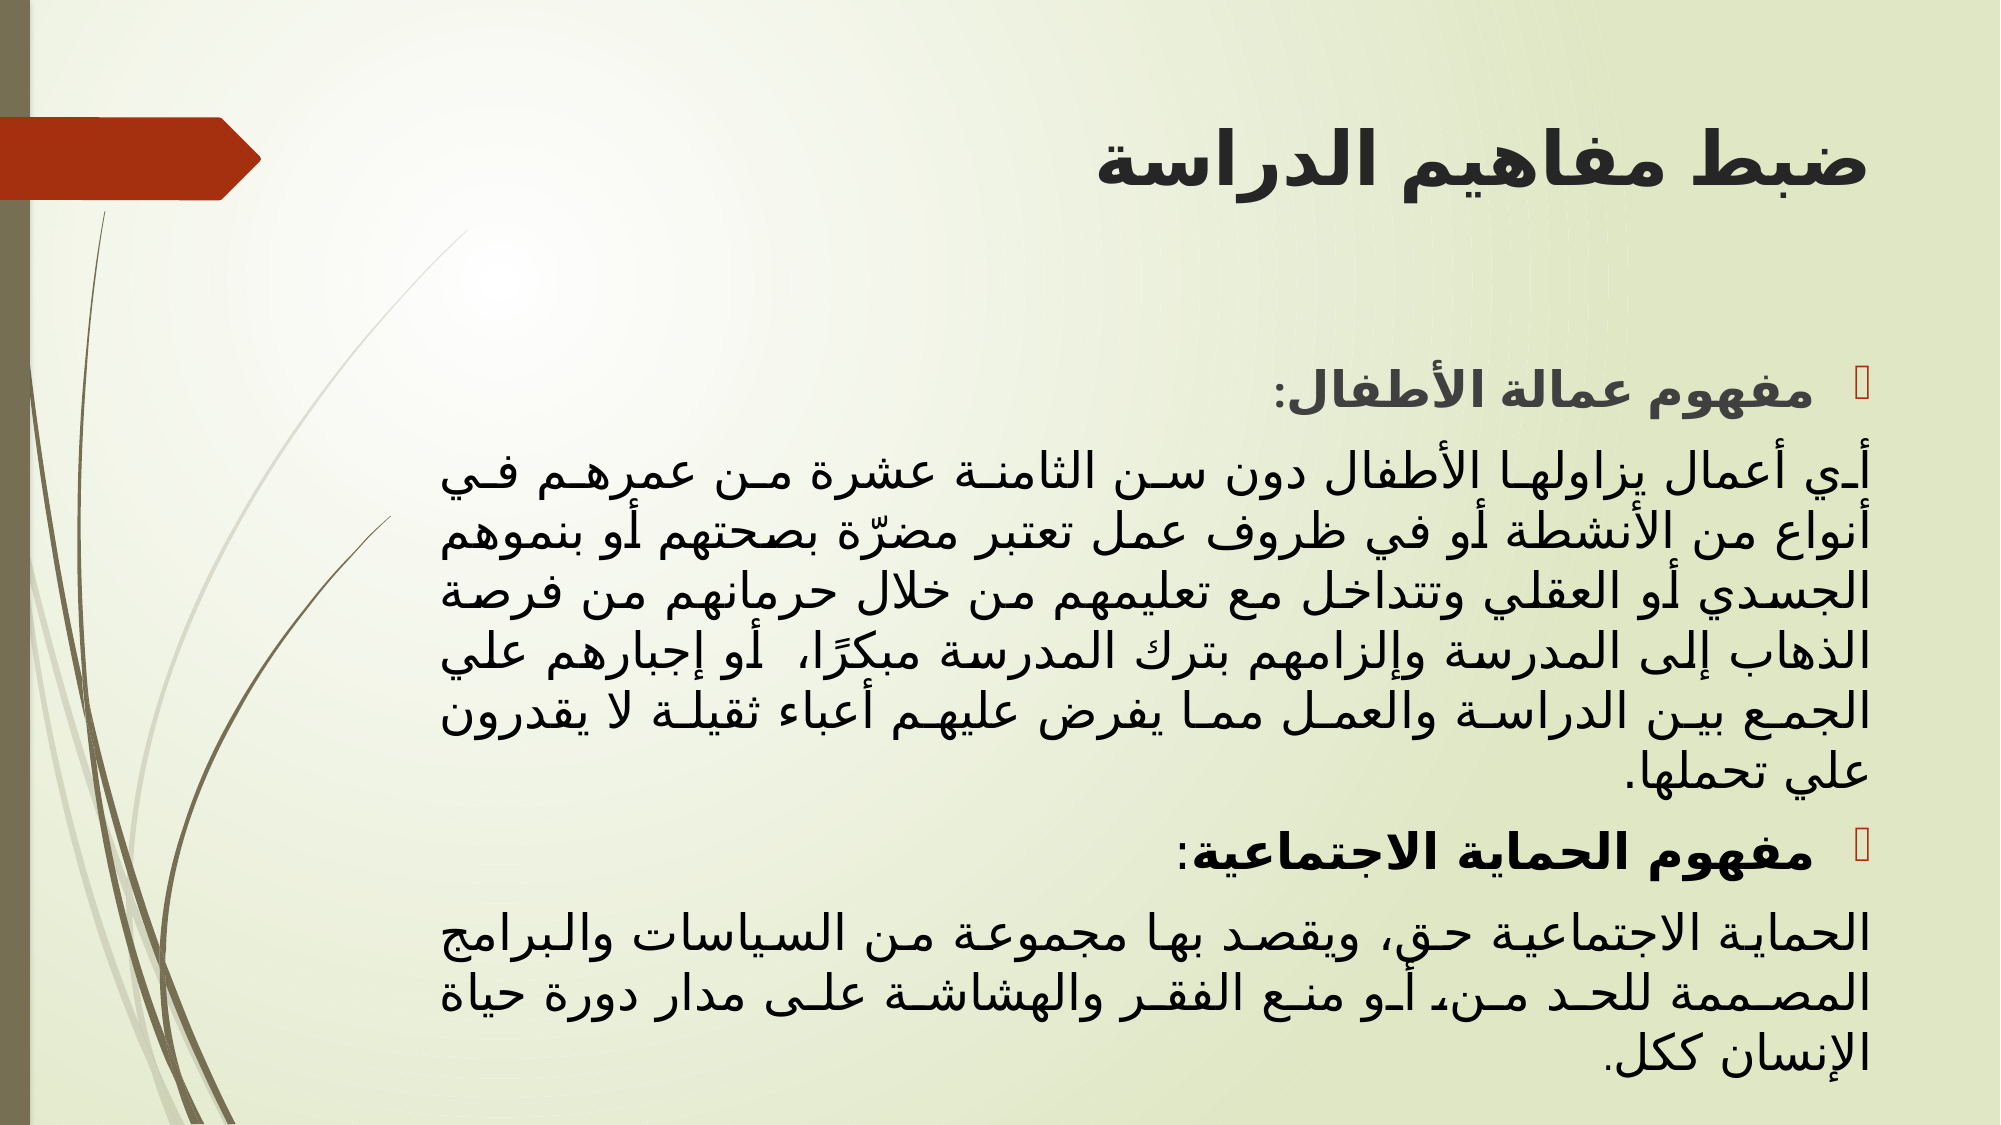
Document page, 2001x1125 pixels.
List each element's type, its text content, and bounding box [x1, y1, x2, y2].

title ضبط مفاهيم الدراسة [425, 102, 1888, 313]
list مفهوم عمالة الأطفال: أي أعمال يزاولها الأطفال دون سن الثامنة عشرة من عمرهم في أنواع من الأنشطة أو في ظروف عمل تعتبر مضرّة بصحتهم أو بنموهم الجسدي أو العقلي وتتداخل مع تعليمهم من خلال حرمانهم من فرصة الذهاب إلى المدرسة وإلزامهم بترك المدرسة مبكرًا، أو إجبارهم علي الجمع بين الدراسة والعمل مما يفرض عليهم أعباء ثقيلة لا يقدرون علي تحملها. مفهوم الحماية الاجتماعية: الحماية الاجتماعية حق، ويقصد بها مجموعة من السياسات والبرامج المصممة للحد من، أو منع الفقر والهشاشة على مدار دورة حياة الإنسان ككل. [424, 350, 1888, 970]
